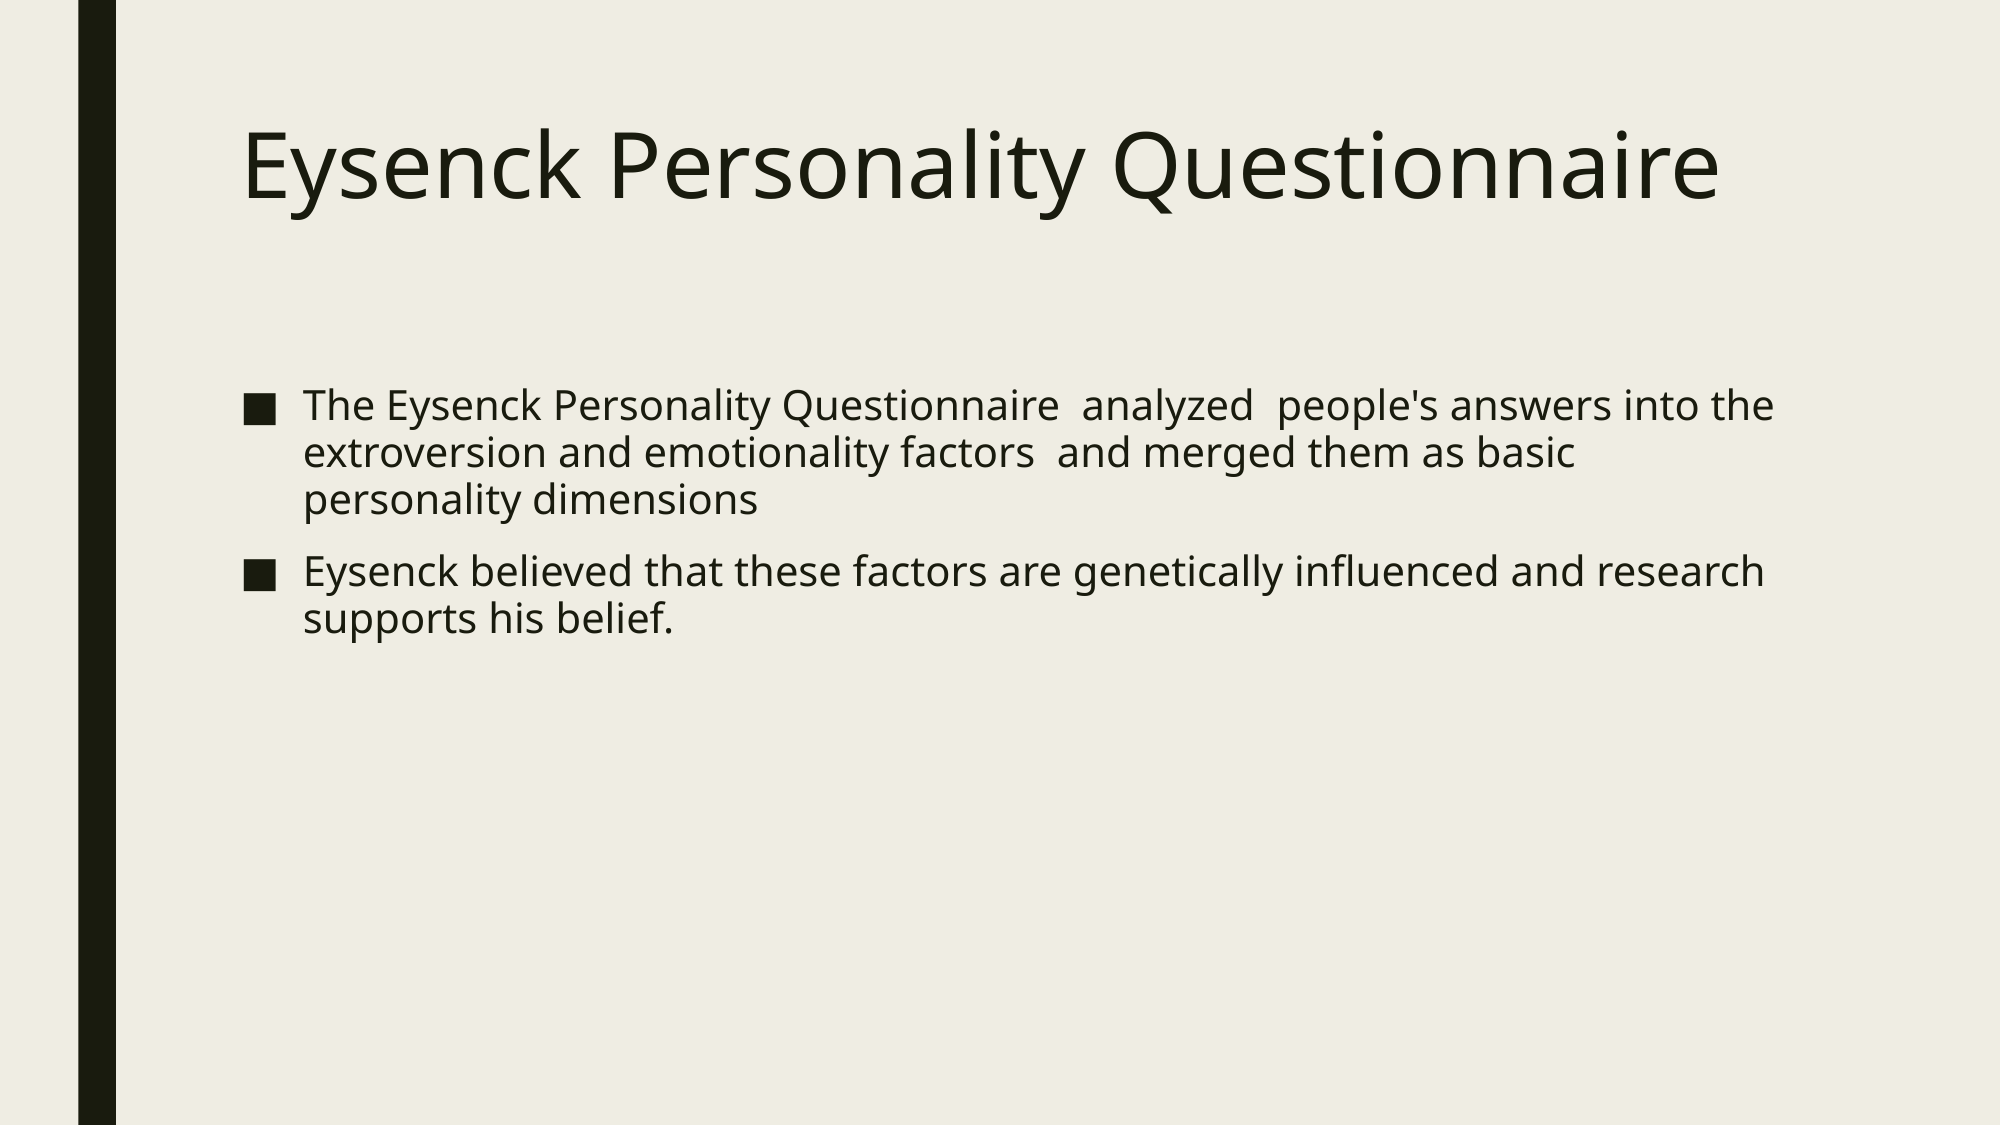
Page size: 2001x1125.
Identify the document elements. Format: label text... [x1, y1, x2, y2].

title Eysenck Personality Questionnaire [225, 112, 1800, 357]
list The Eysenck Personality Questionnaire analyzed people's answers into the extroversion and emotionality factors and merged them as basic personality dimensions Eysenck believed that these factors are genetically influenced and research supports his belief. [225, 375, 1800, 963]
